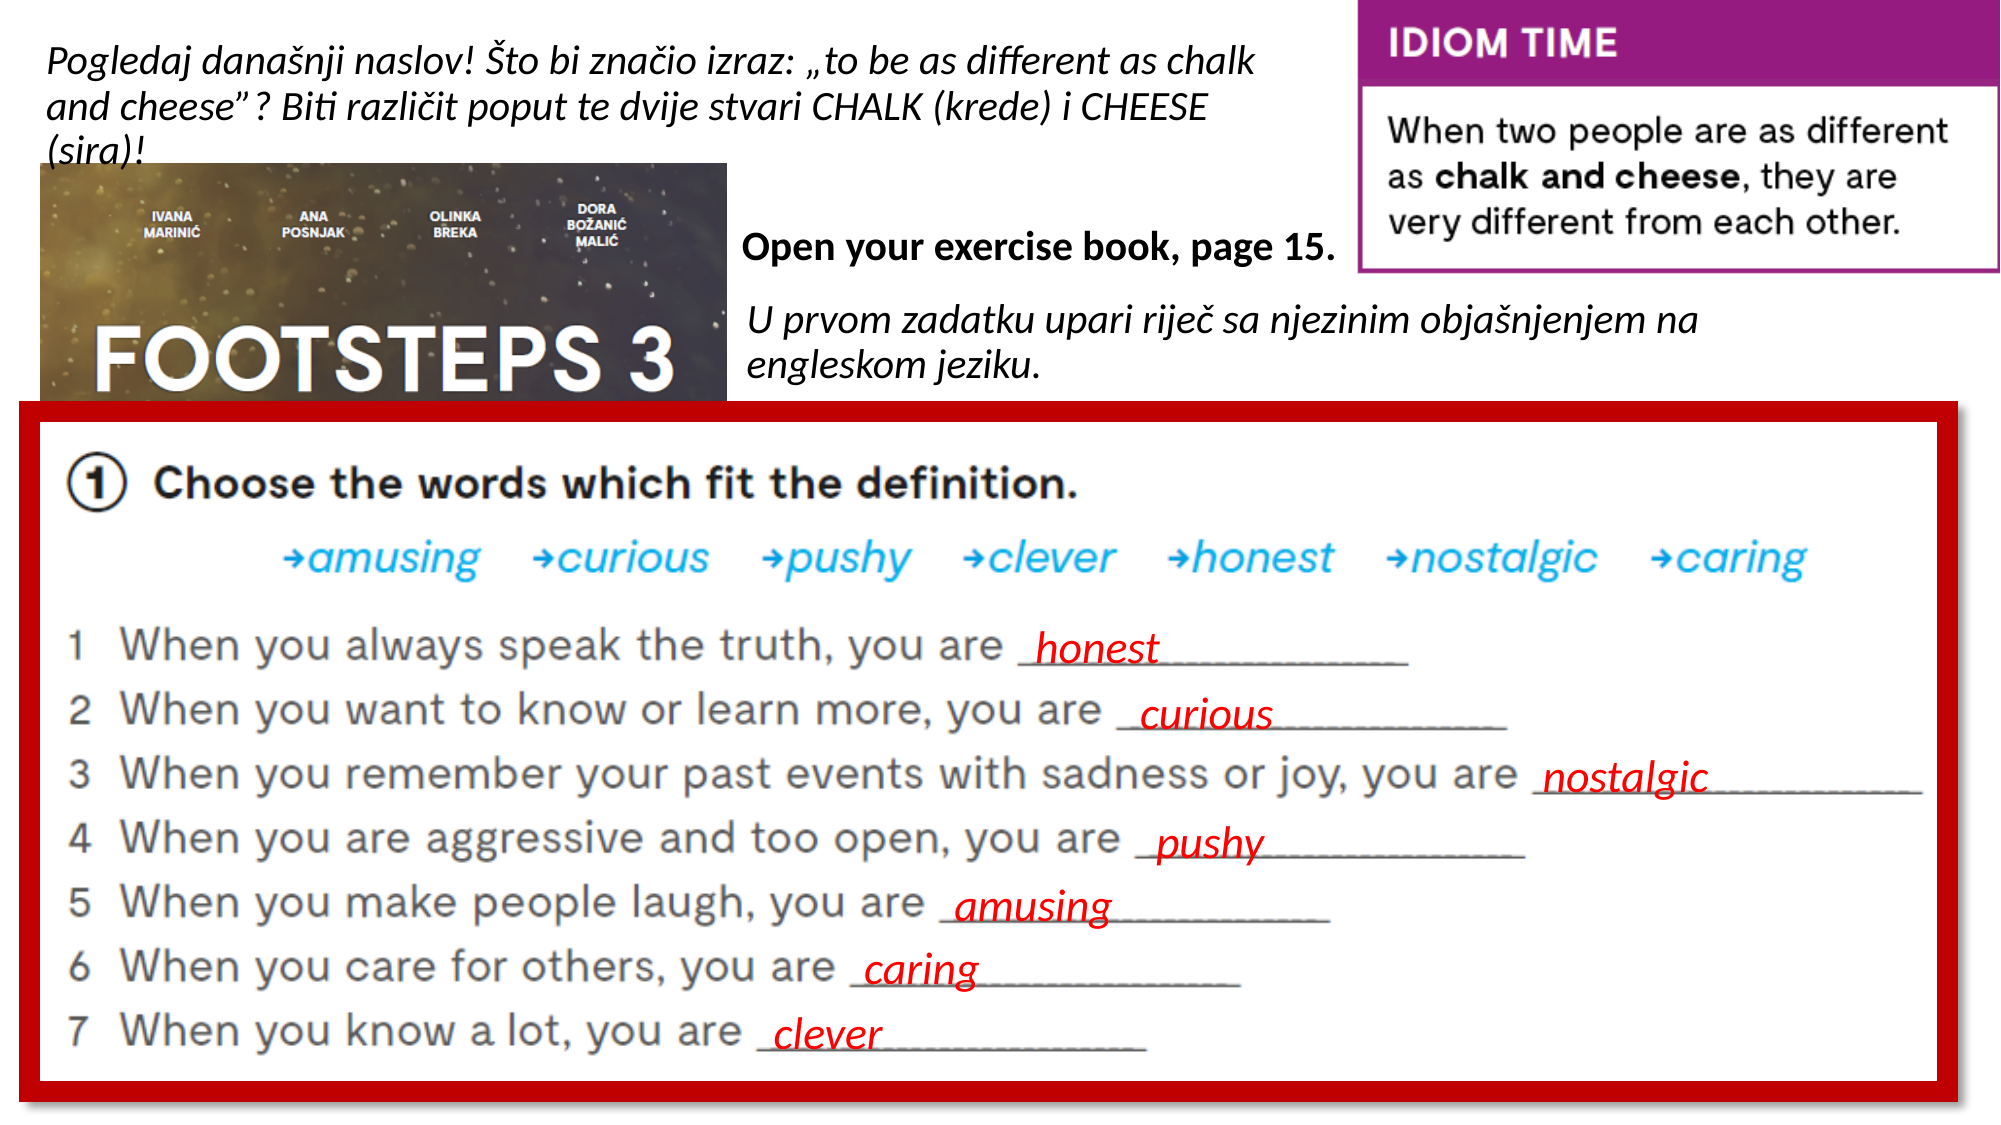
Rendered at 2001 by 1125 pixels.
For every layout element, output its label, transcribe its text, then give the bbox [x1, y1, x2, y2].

picture [1355, 0, 2000, 275]
picture [40, 163, 1938, 1081]
list Open your exercise book, page 15. [1333, 216, 1768, 283]
text_box U prvom zadatku upari riječ sa njezinim objašnjenjem na engleskom jeziku. [731, 290, 1720, 401]
text_box Pogledaj današnji naslov! Što bi značio izraz: „to be as different as chalk and cheese”? Biti različit poput te dvije stvari CHALK (krede) i CHEESE (sira)! [30, 31, 1333, 318]
